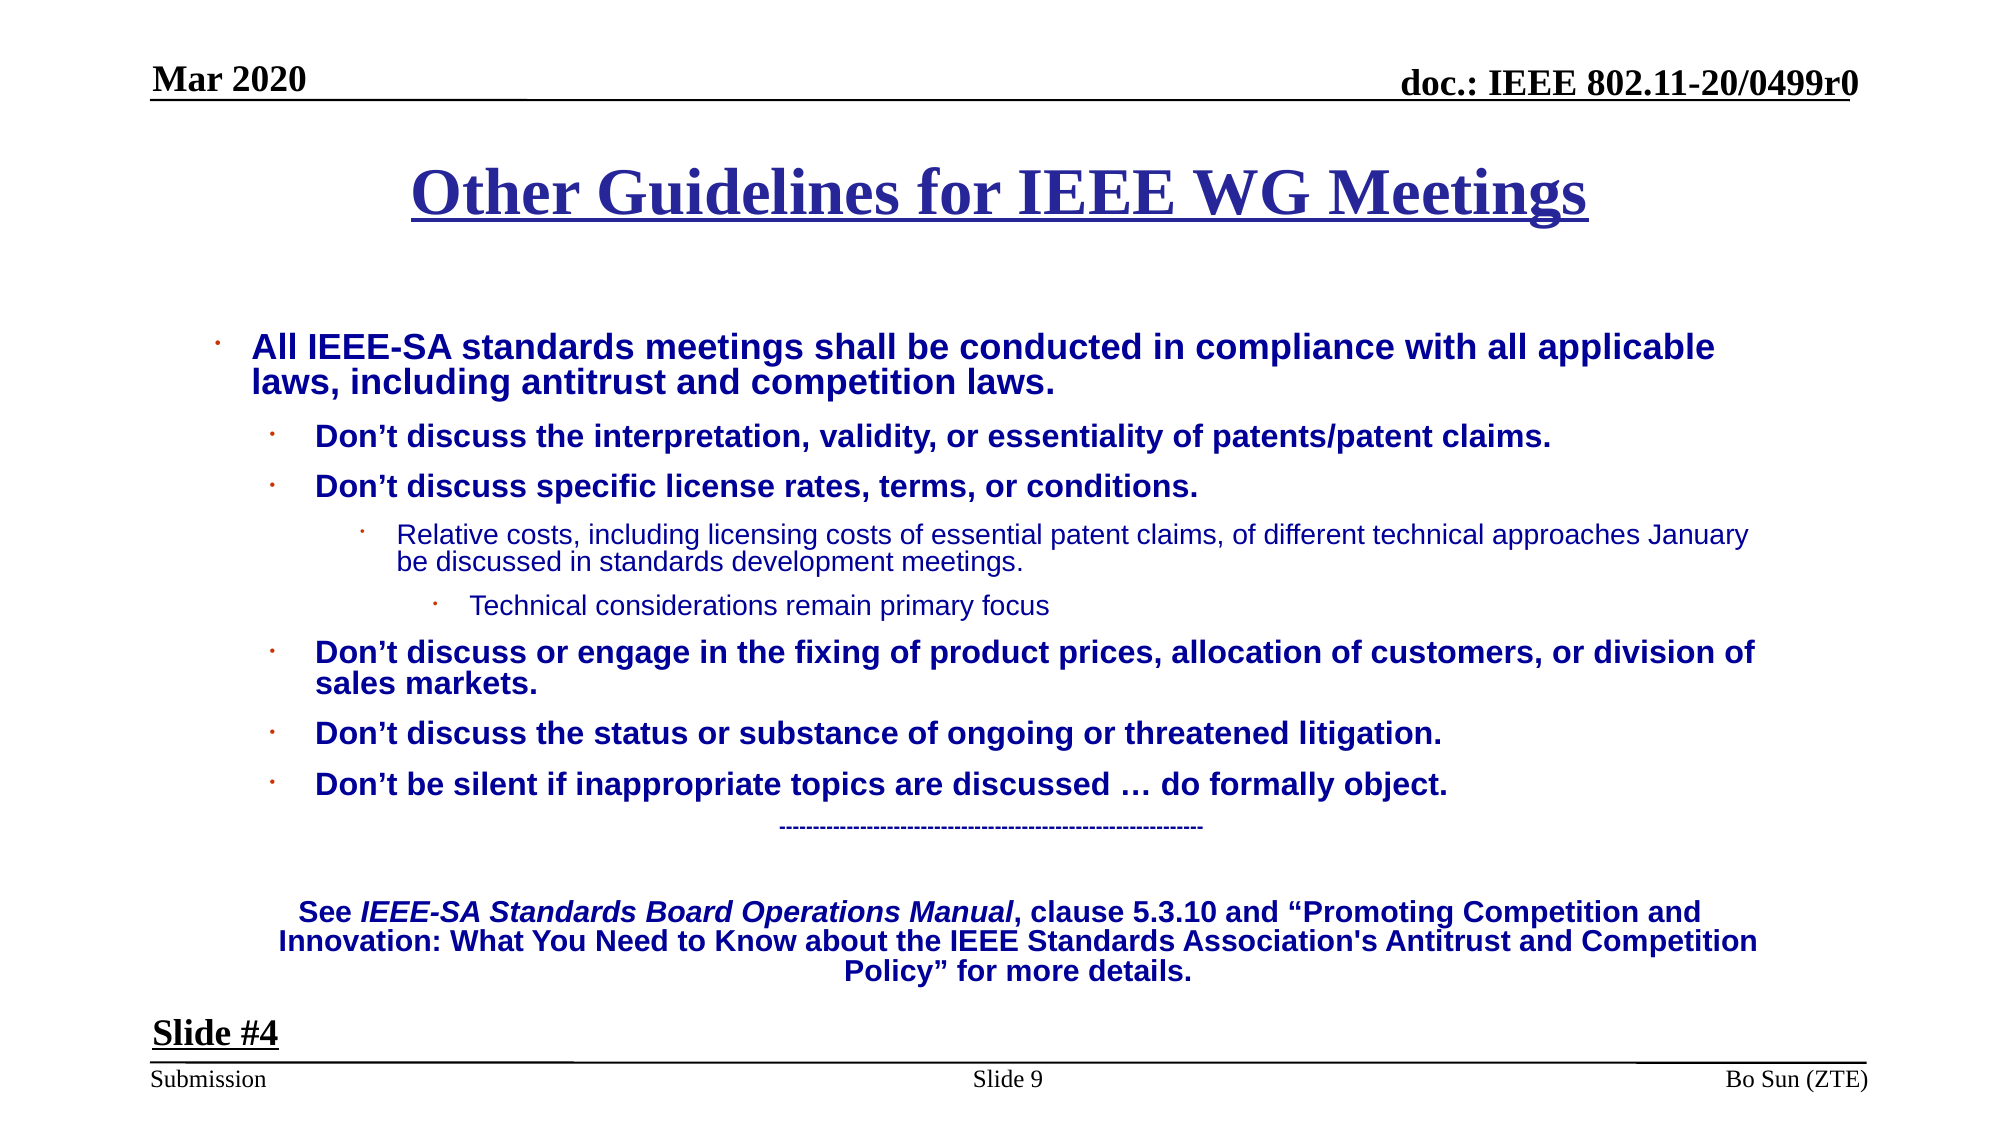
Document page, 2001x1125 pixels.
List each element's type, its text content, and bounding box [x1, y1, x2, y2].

text_box Slide #4 [137, 1000, 294, 1061]
text_box Other Guidelines for IEEE WG Meetings [362, 100, 1638, 276]
slide_number Slide [949, 1061, 1067, 1123]
footer Bo Sun (ZTE) [1171, 1061, 1869, 1093]
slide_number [152, 54, 563, 100]
text_box All IEEE-SA standards meetings shall be conducted in compliance with all applicable laws, including antitrust and competition laws. Don’t discuss the interpretation, validity, or essentiality of patents/patent claims. Don’t discuss specific license rates, terms, or conditions. Relative costs, including licensing costs of essential patent claims, of different technical approaches January be discussed in standards development meetings. Technical considerations remain primary focus Don’t discuss or engage in the fixing of product prices, allocation of customers, or division of sales markets. Don’t discuss the status or substance of ongoing or threatened litigation. Don’t be silent if inappropriate topics are discussed … do formally object. --------------------------------------------------------------- See IEEE-SA Standards Board Operations Manual, clause 5.3.10 and “Promoting Competition and Innovation: What You Need to Know about the IEEE Standards Association's Antitrust and Competition Policy” for more details. [200, 300, 1800, 1000]
